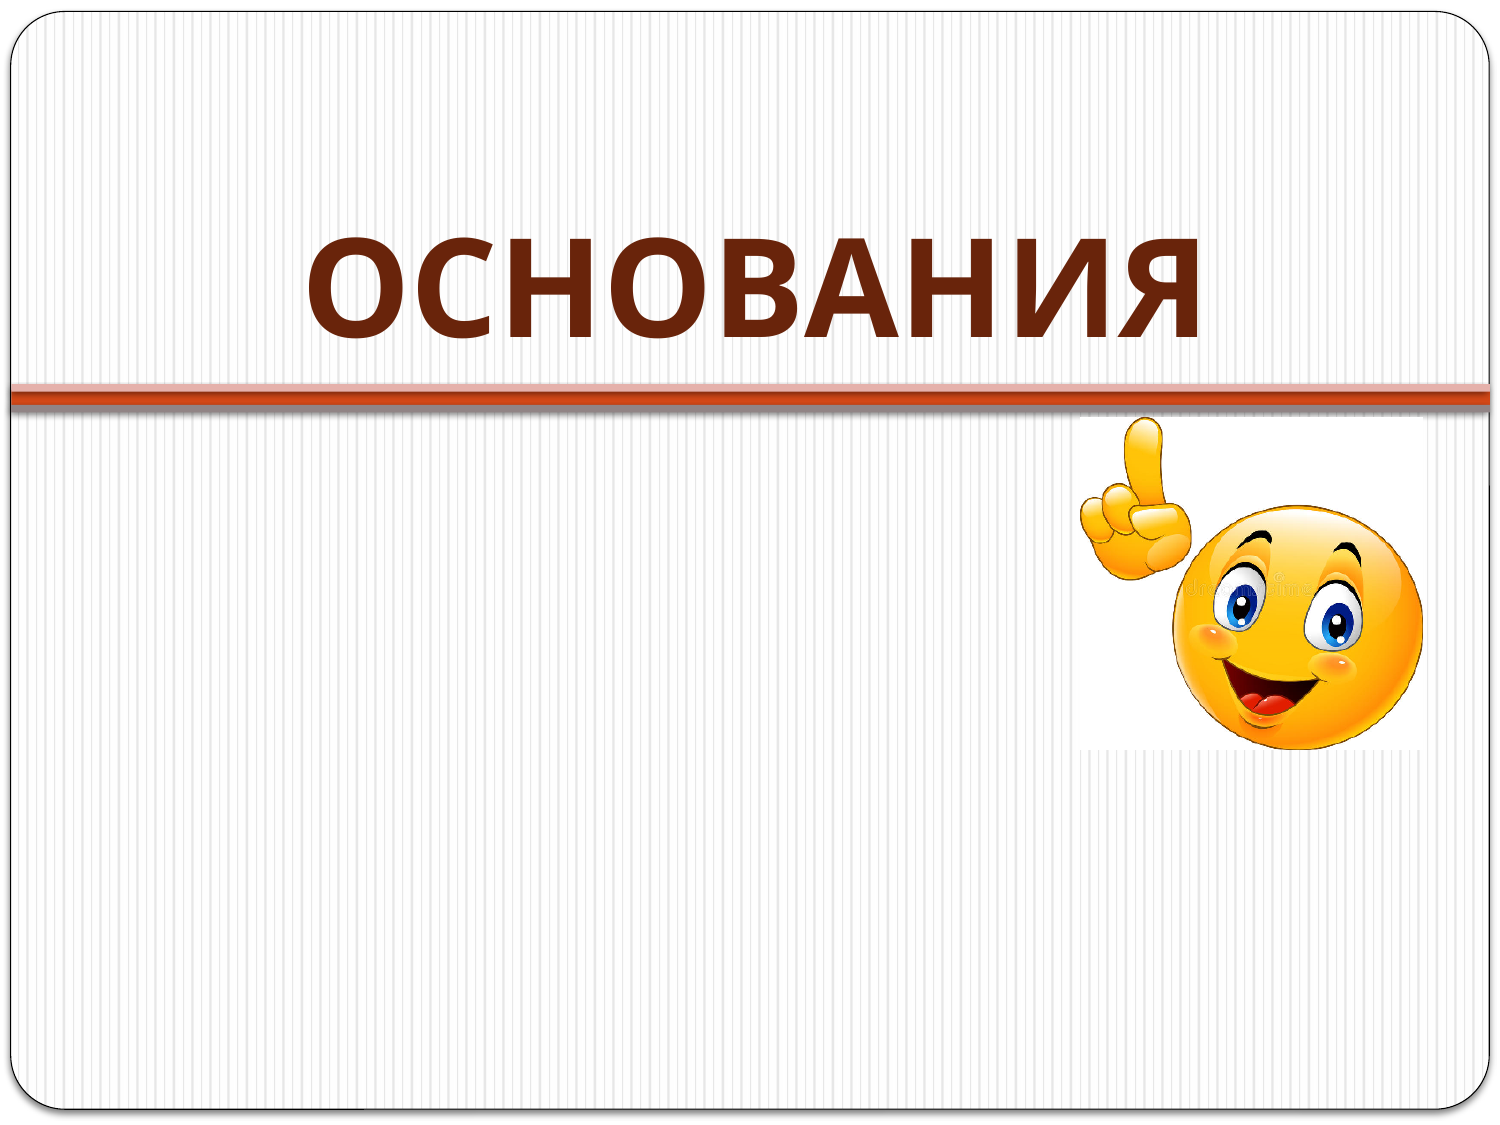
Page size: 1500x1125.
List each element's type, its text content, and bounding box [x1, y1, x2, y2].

title ОСНОВАНИЯ [118, 156, 1394, 380]
picture [1080, 417, 1423, 750]
